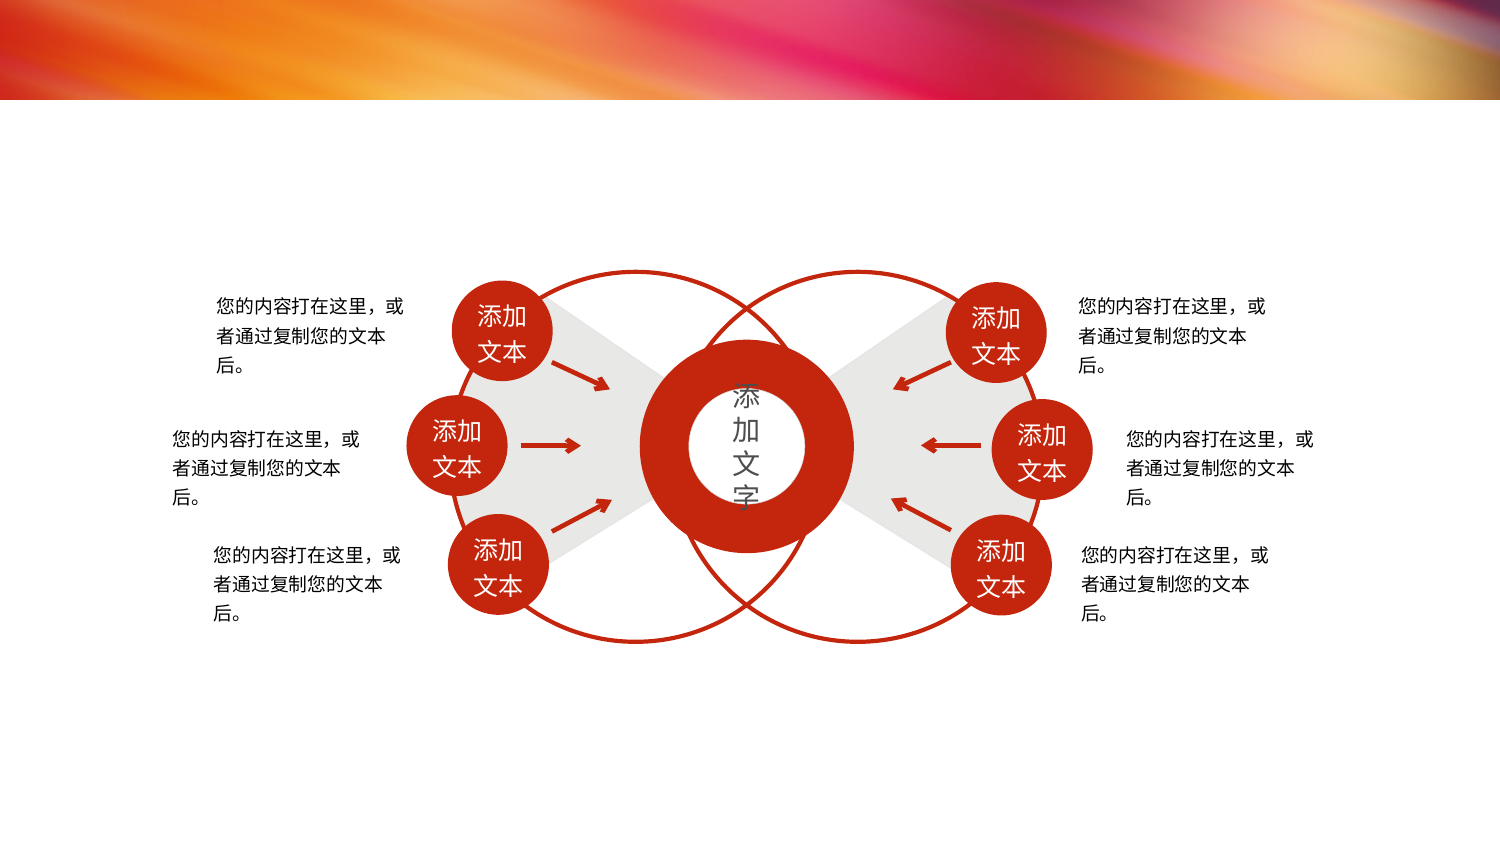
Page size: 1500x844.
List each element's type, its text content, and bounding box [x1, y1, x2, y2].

text_box 添加文本 [991, 399, 1093, 500]
text_box 添加文本 [406, 395, 508, 497]
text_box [551, 362, 611, 390]
text_box 您的内容打在这里，或者通过复制您的文本后。 [1071, 531, 1290, 629]
text_box 您的内容打在这里，或者通过复制您的文本后。 [1116, 416, 1335, 514]
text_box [639, 339, 854, 554]
text_box 添加文本 [950, 514, 1052, 616]
text_box 您的内容打在这里，或者通过复制您的文本后。 [207, 283, 426, 381]
text_box [699, 271, 1039, 642]
text_box 您的内容打在这里，或者通过复制您的文本后。 [163, 416, 382, 514]
text_box 添加文本 [451, 280, 553, 382]
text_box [892, 362, 951, 390]
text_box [551, 499, 612, 532]
text_box 添加文本 [447, 514, 549, 615]
text_box 您的内容打在这里，或者通过复制您的文本后。 [1069, 283, 1288, 381]
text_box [890, 498, 951, 531]
picture [0, 0, 1500, 100]
text_box 您的内容打在这里，或者通过复制您的文本后。 [204, 531, 423, 629]
text_box 添加文本 [945, 282, 1047, 383]
text_box [454, 271, 746, 642]
